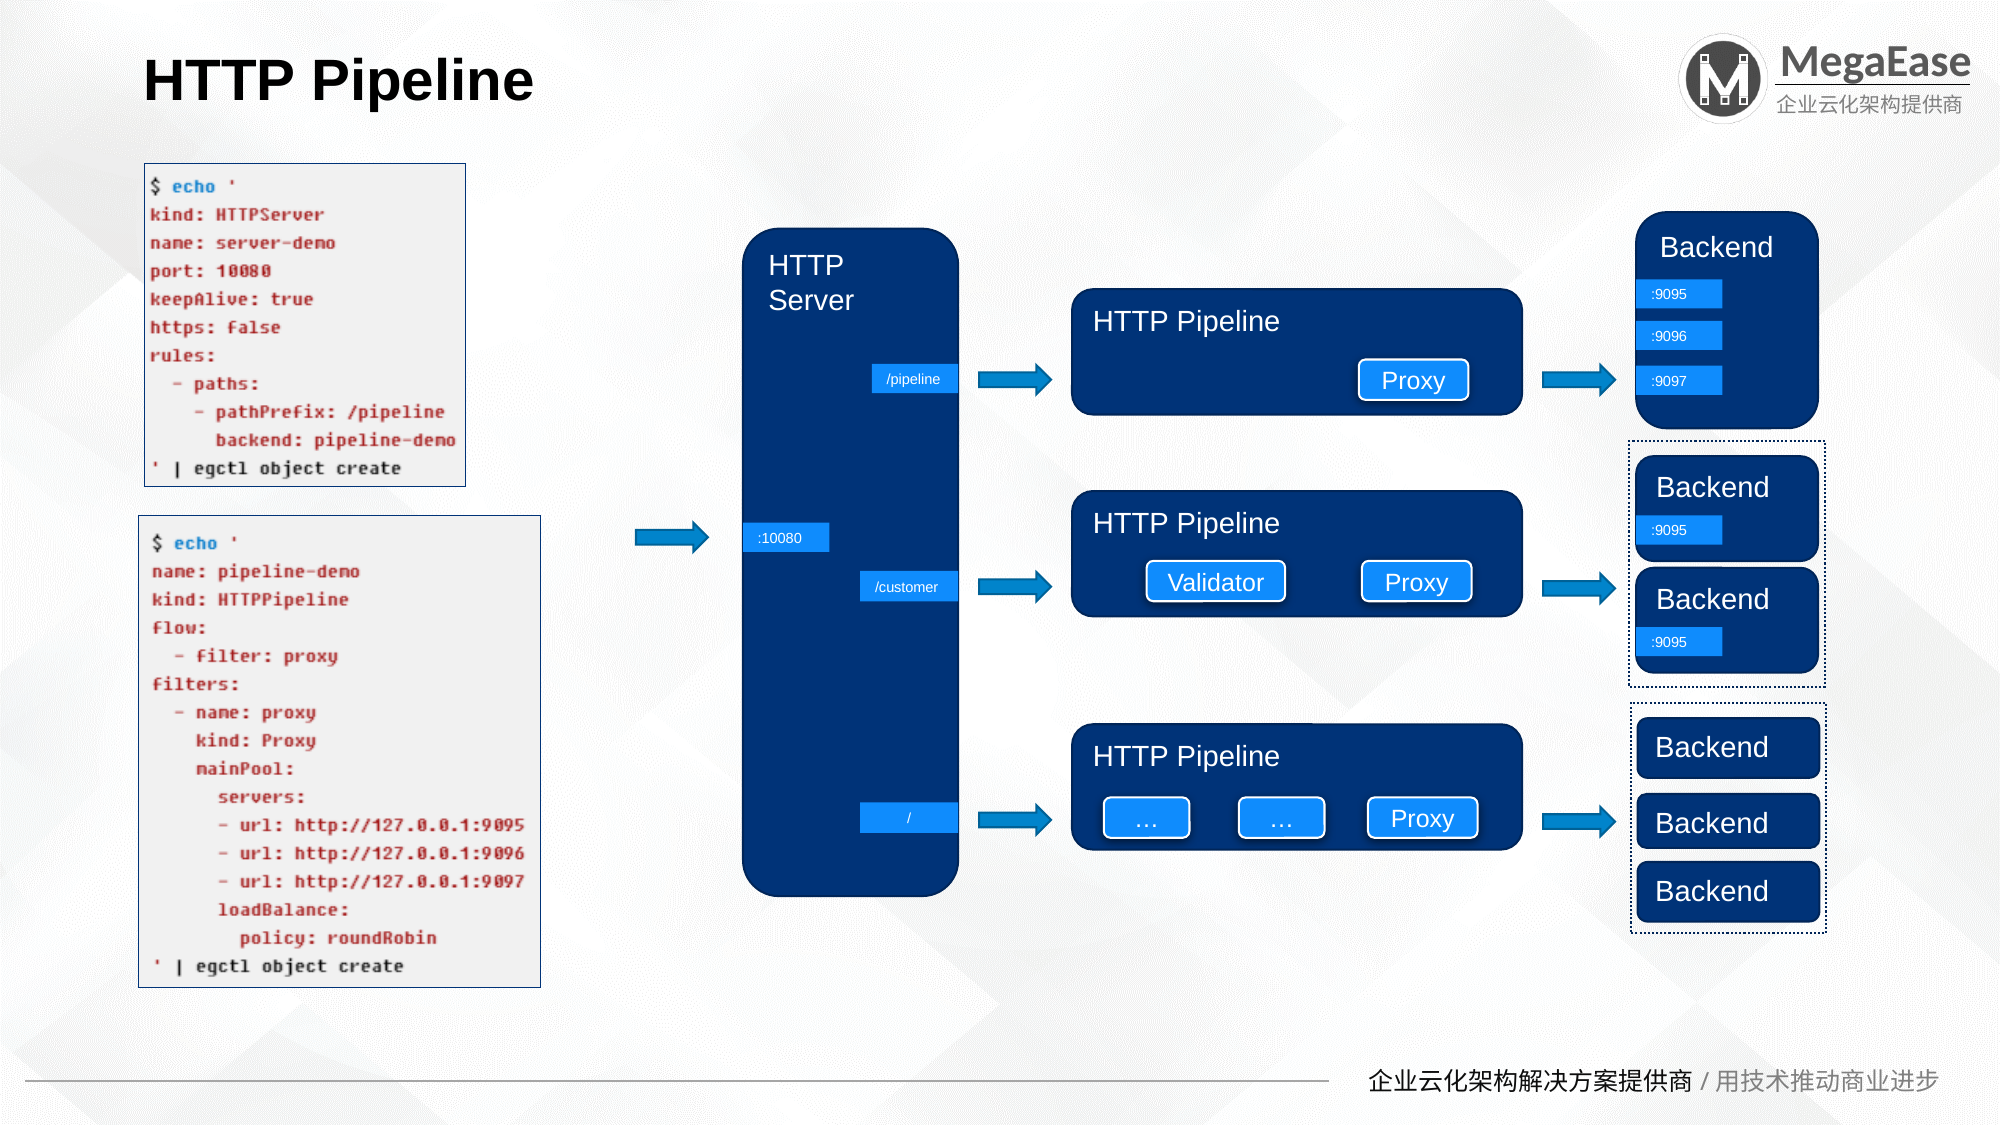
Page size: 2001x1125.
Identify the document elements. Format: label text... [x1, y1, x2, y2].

text_box /pipeline [871, 363, 959, 394]
picture [0, 0, 2000, 1125]
text_box [978, 362, 1053, 397]
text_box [1636, 212, 1818, 429]
text_box [1542, 362, 1617, 397]
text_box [860, 440, 1827, 934]
text_box HTTP Server [741, 227, 960, 898]
text_box :10080 [742, 522, 830, 553]
text_box [634, 520, 710, 555]
text_box Proxy [1358, 359, 1469, 400]
text_box HTTP Pipeline [128, 34, 551, 120]
text_box HTTP Pipeline [1070, 288, 1524, 416]
